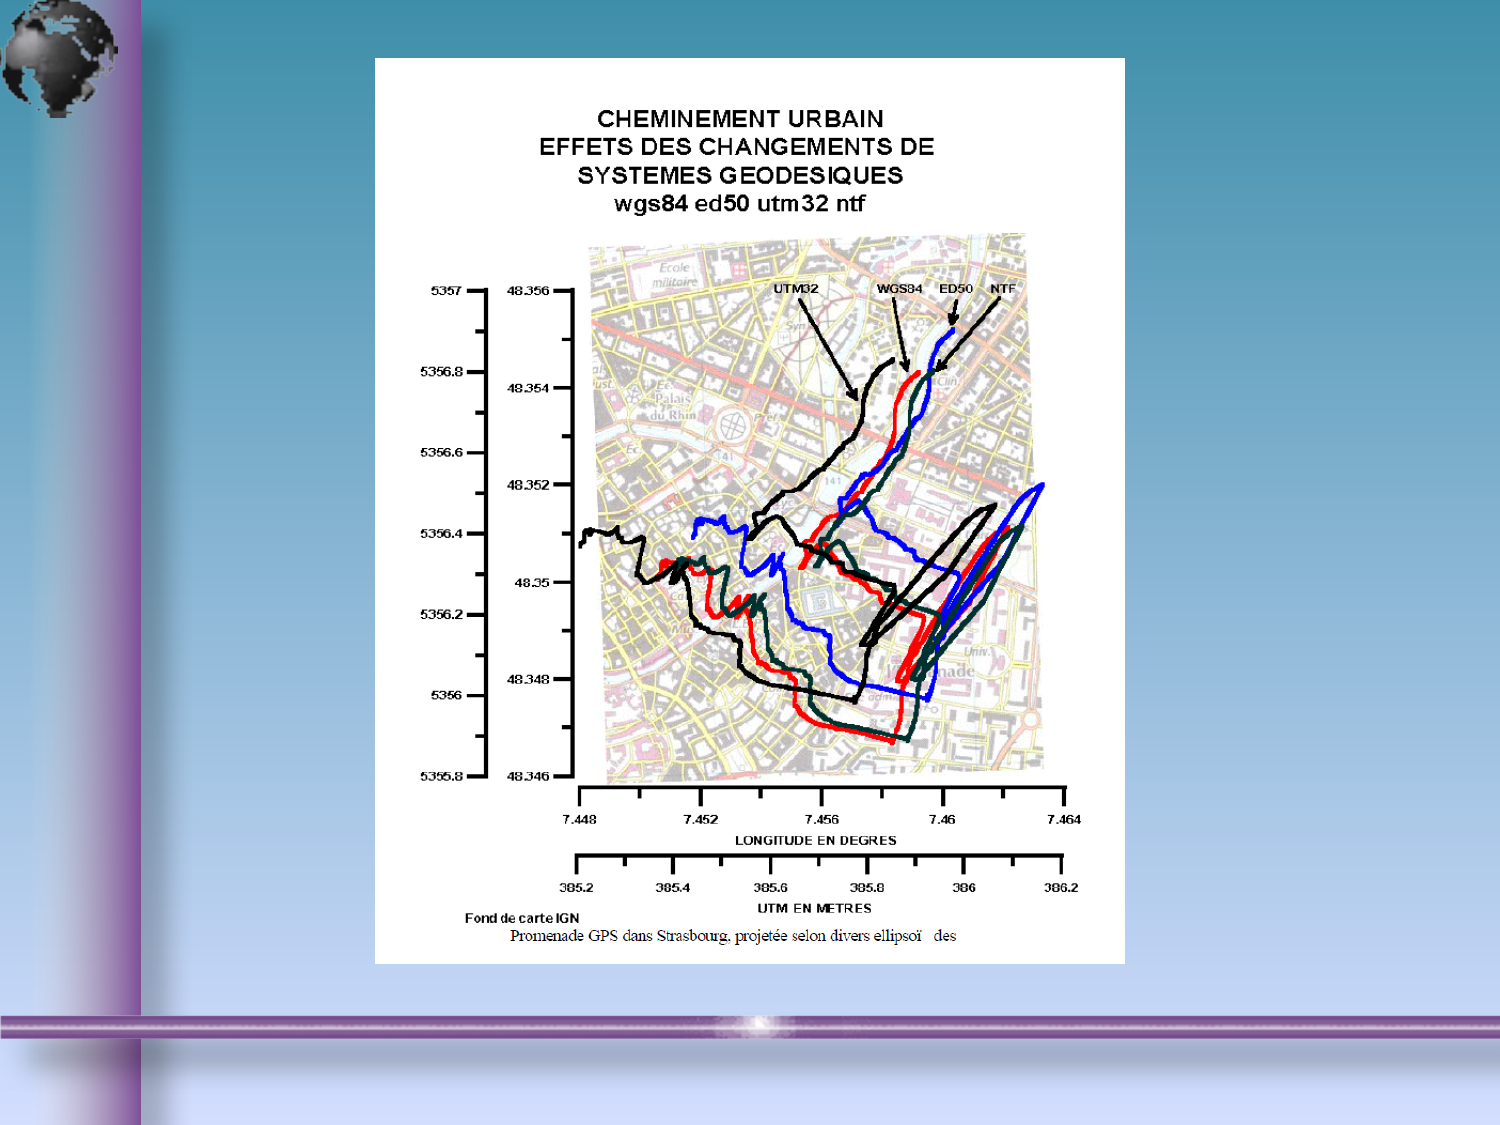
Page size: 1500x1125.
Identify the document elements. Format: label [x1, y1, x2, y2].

picture [374, 58, 1125, 965]
